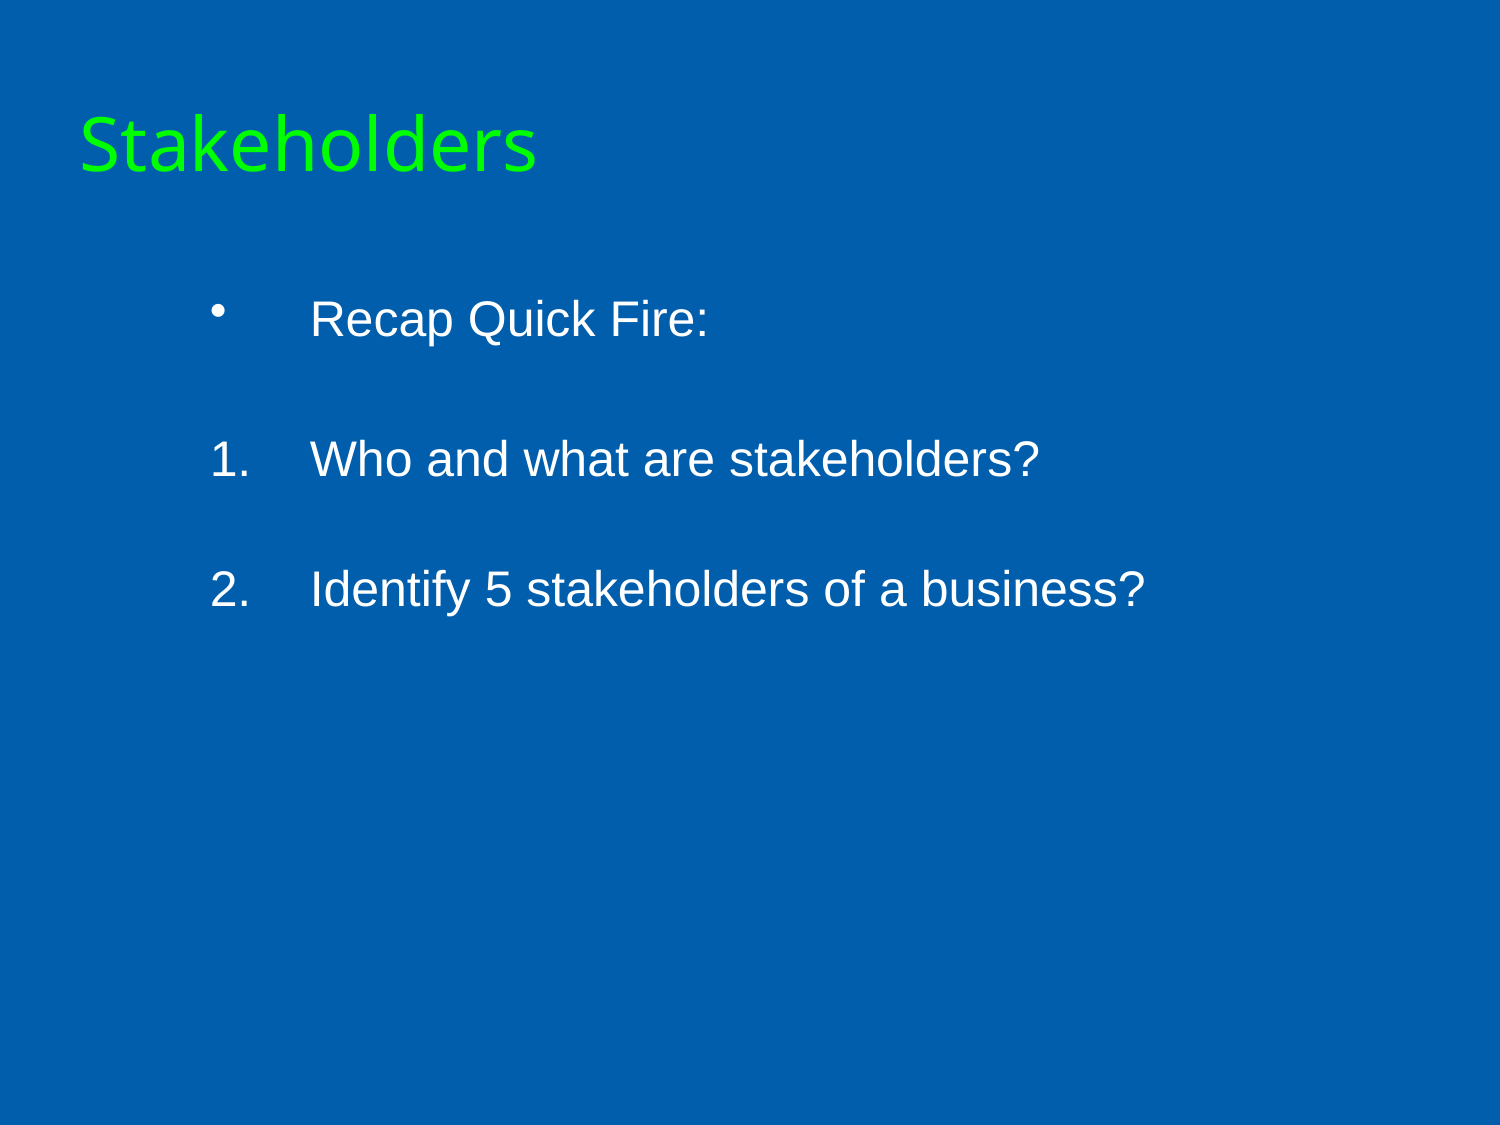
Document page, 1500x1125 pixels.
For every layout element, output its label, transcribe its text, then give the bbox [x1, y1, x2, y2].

list Recap Quick Fire: Who and what are stakeholders? Identify 5 stakeholders of a business? [194, 278, 1458, 930]
title Stakeholders [64, 66, 1328, 217]
